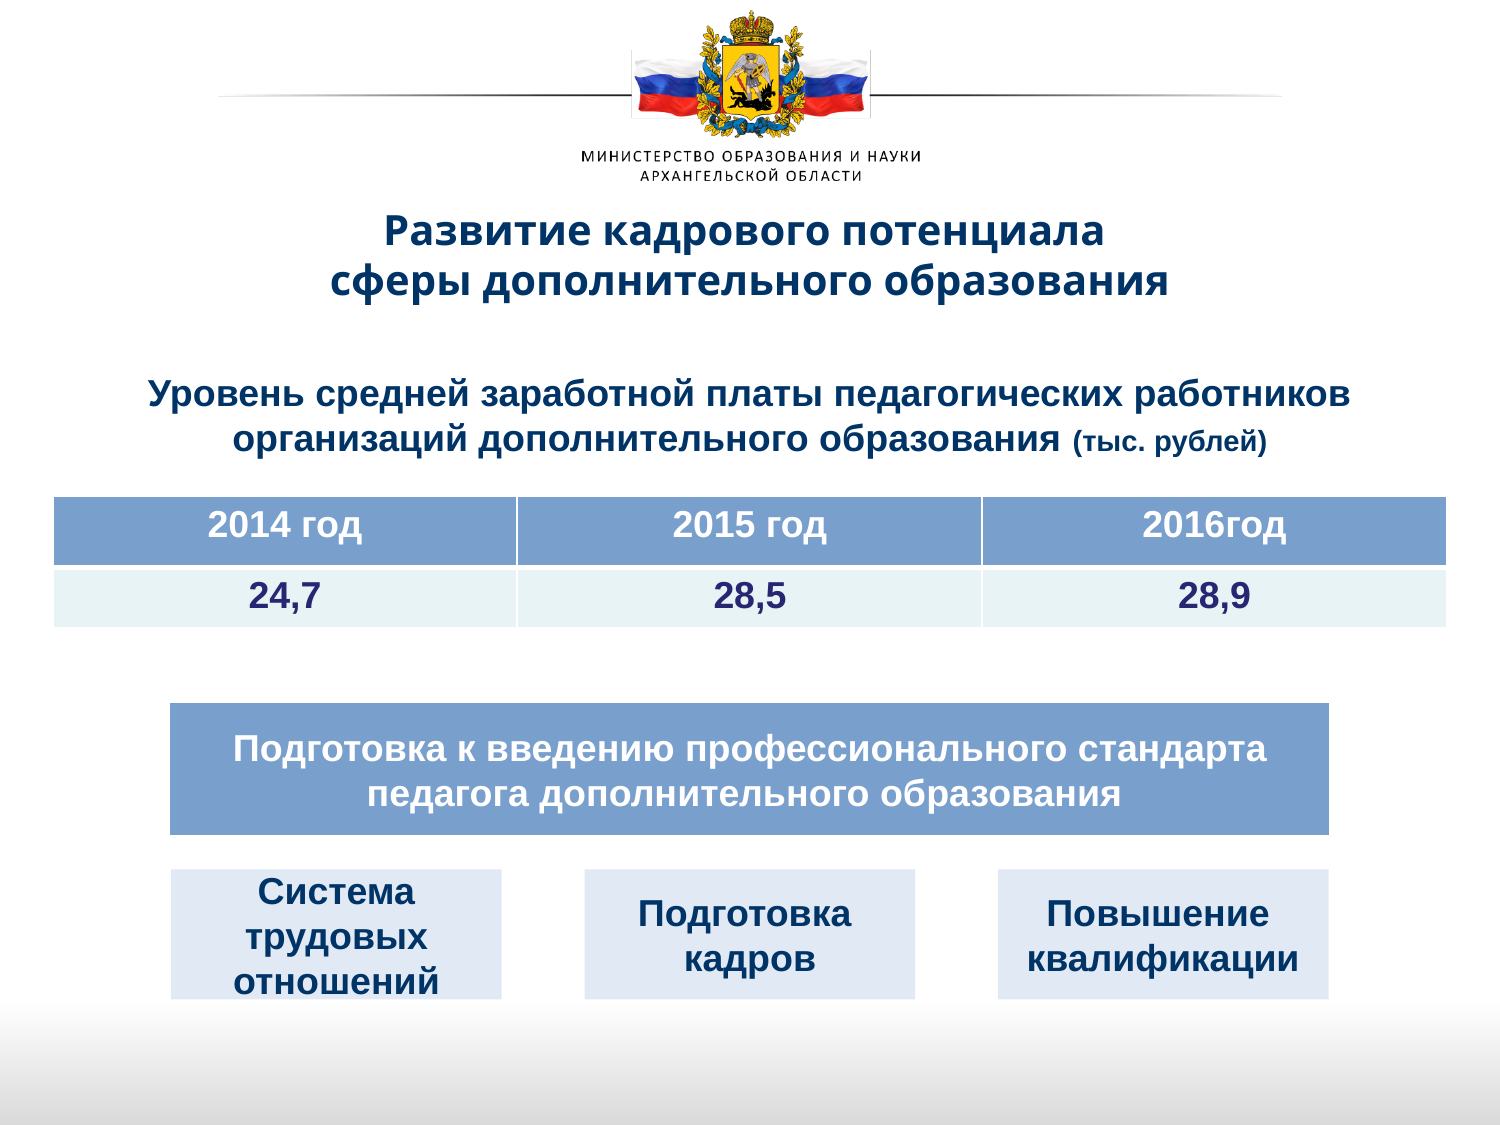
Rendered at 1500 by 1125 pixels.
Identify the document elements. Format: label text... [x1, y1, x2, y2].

text_box Повышение квалификации [997, 869, 1329, 1000]
text_box Развитие кадрового потенциала сферы дополнительного образования [0, 196, 1500, 312]
picture [218, 10, 1282, 182]
text_box Уровень средней заработной платы педагогических работников организаций дополнительного образования (тыс. рублей) [47, 361, 1452, 467]
table_cell 28,5 [518, 570, 981, 627]
table_header 2015 год [518, 497, 981, 565]
table_cell 24,7 [54, 570, 516, 627]
text_box Система трудовых отношений [171, 869, 502, 1000]
table_header 2014 год [54, 497, 516, 565]
table_cell 28,9 [983, 570, 1446, 627]
text_box Подготовка кадров [584, 869, 916, 1000]
table_header 2016год [983, 497, 1446, 565]
text_box Подготовка к введению профессионального стандарта педагога дополнительного образования [171, 704, 1329, 834]
